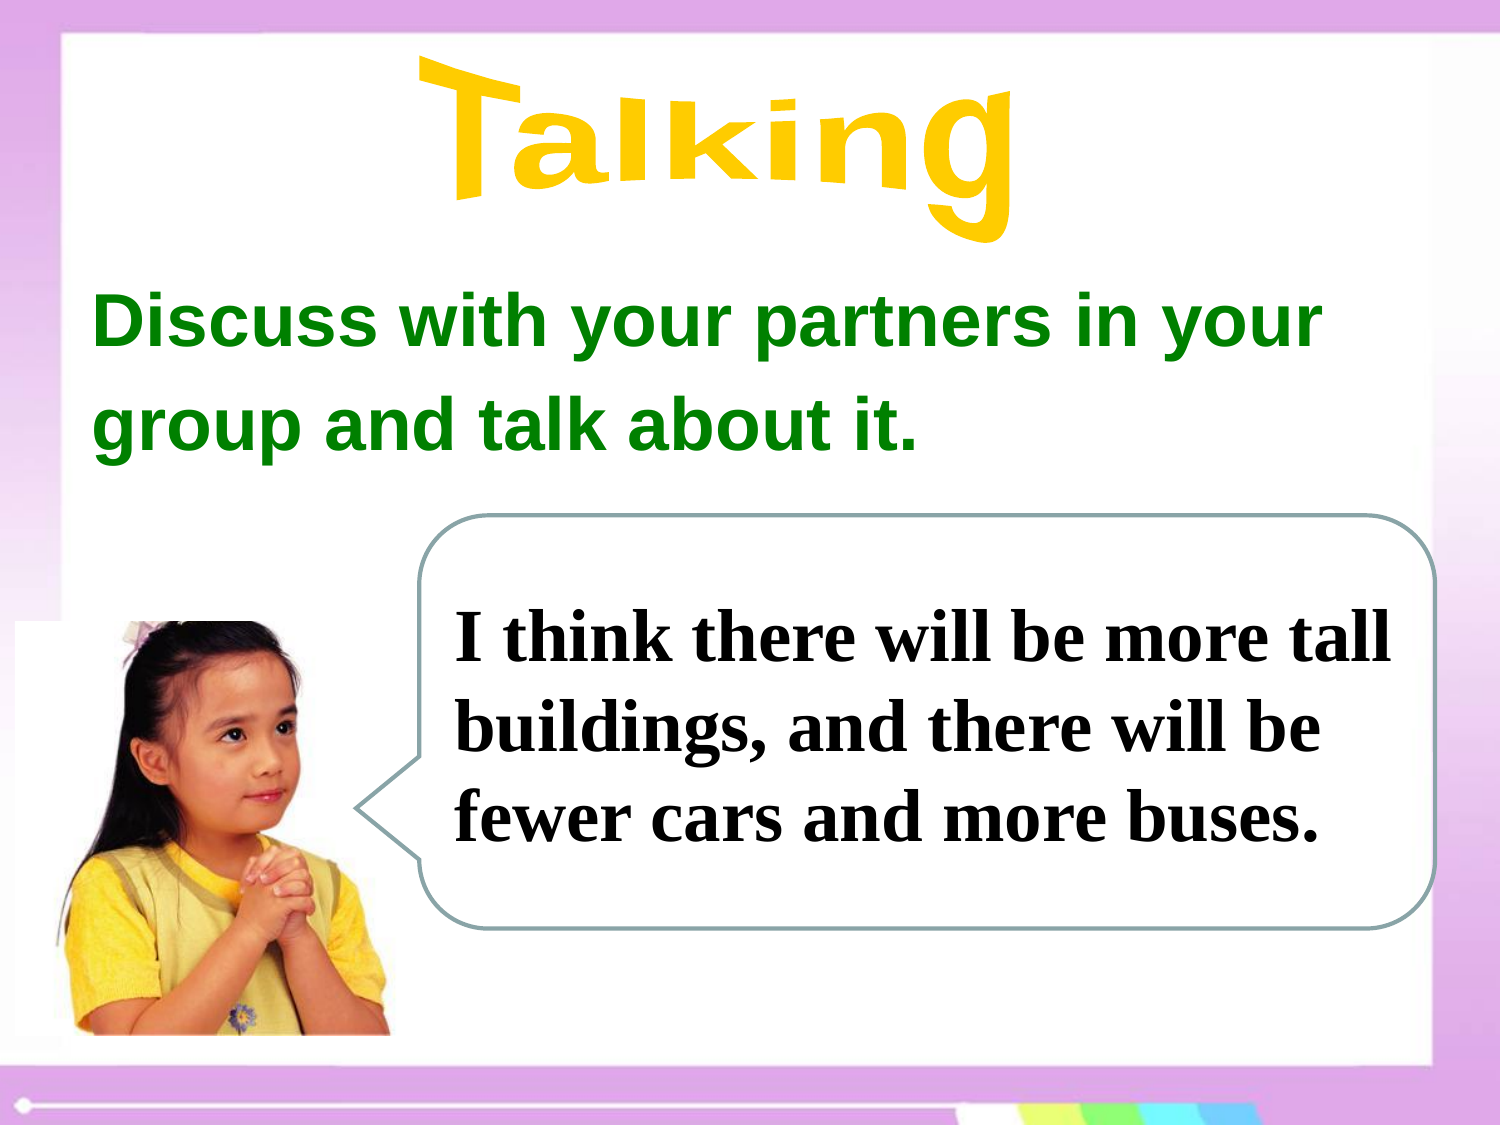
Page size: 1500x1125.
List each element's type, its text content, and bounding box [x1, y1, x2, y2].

text_box Discuss with your partners in your group and talk about it. [76, 243, 1442, 480]
picture [0, 0, 1500, 1125]
text_box I think there will be more tall buildings, and there will be fewer cars and more buses. [419, 515, 1436, 929]
